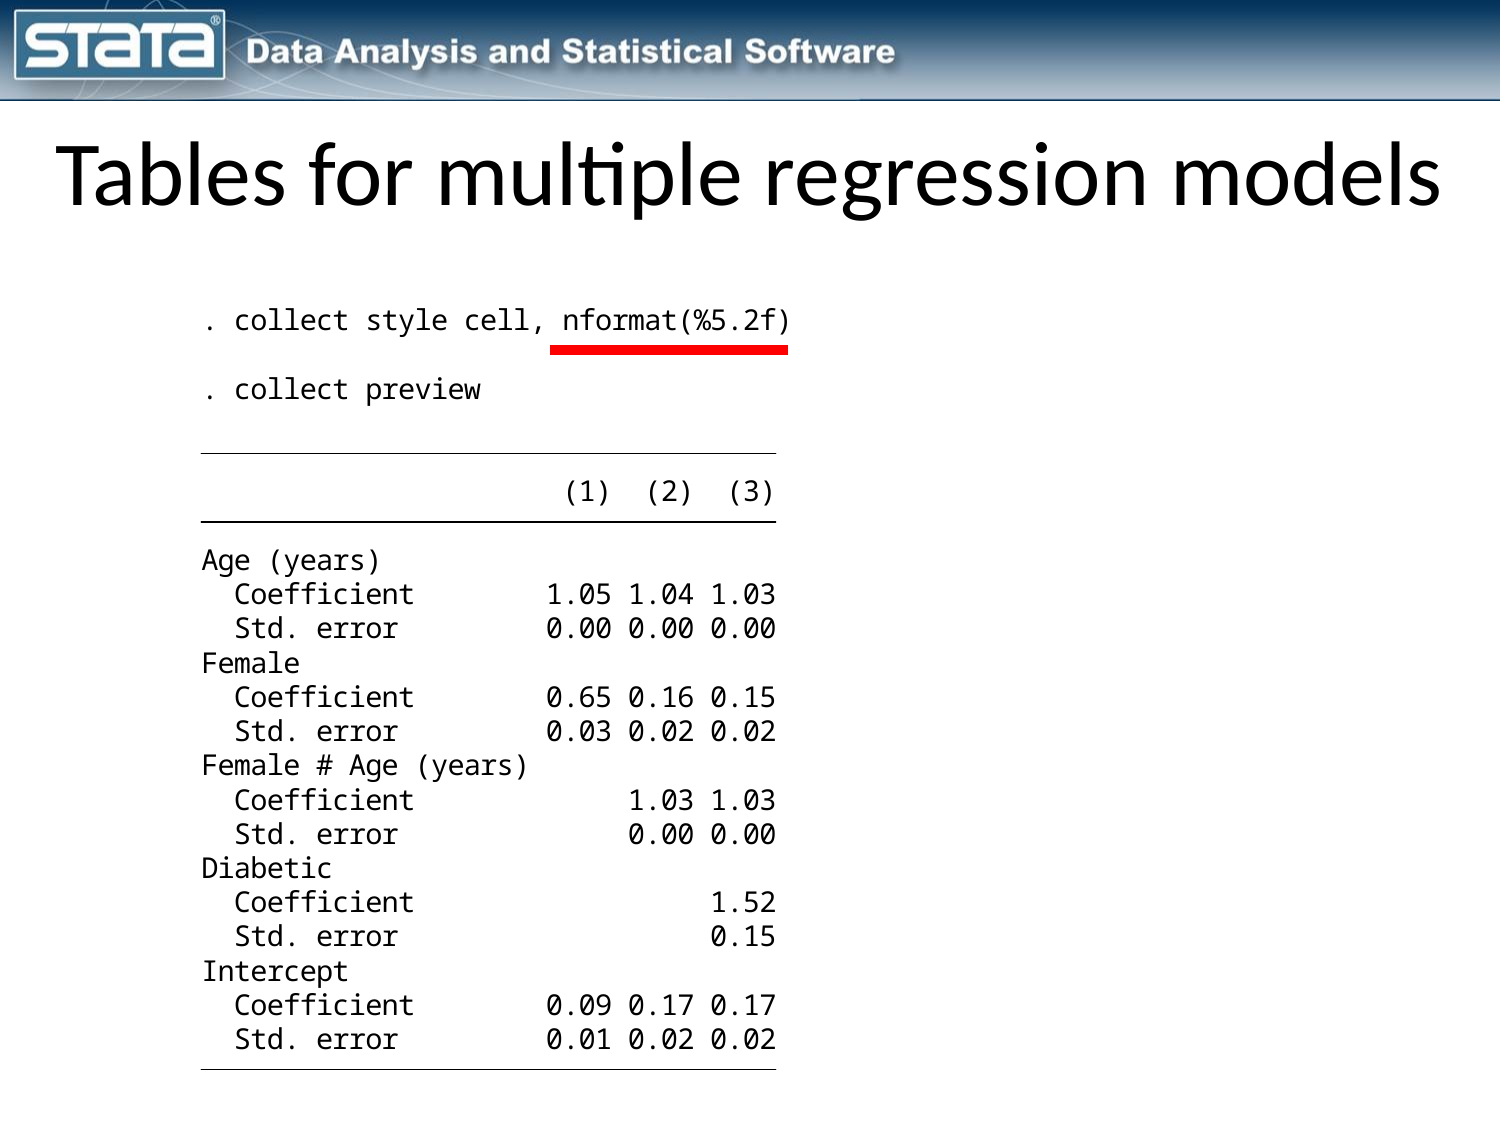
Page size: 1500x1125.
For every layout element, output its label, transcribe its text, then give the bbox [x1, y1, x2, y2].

title Tables for multiple regression models [0, 108, 1500, 238]
picture [187, 299, 864, 1088]
picture [0, 0, 1500, 102]
